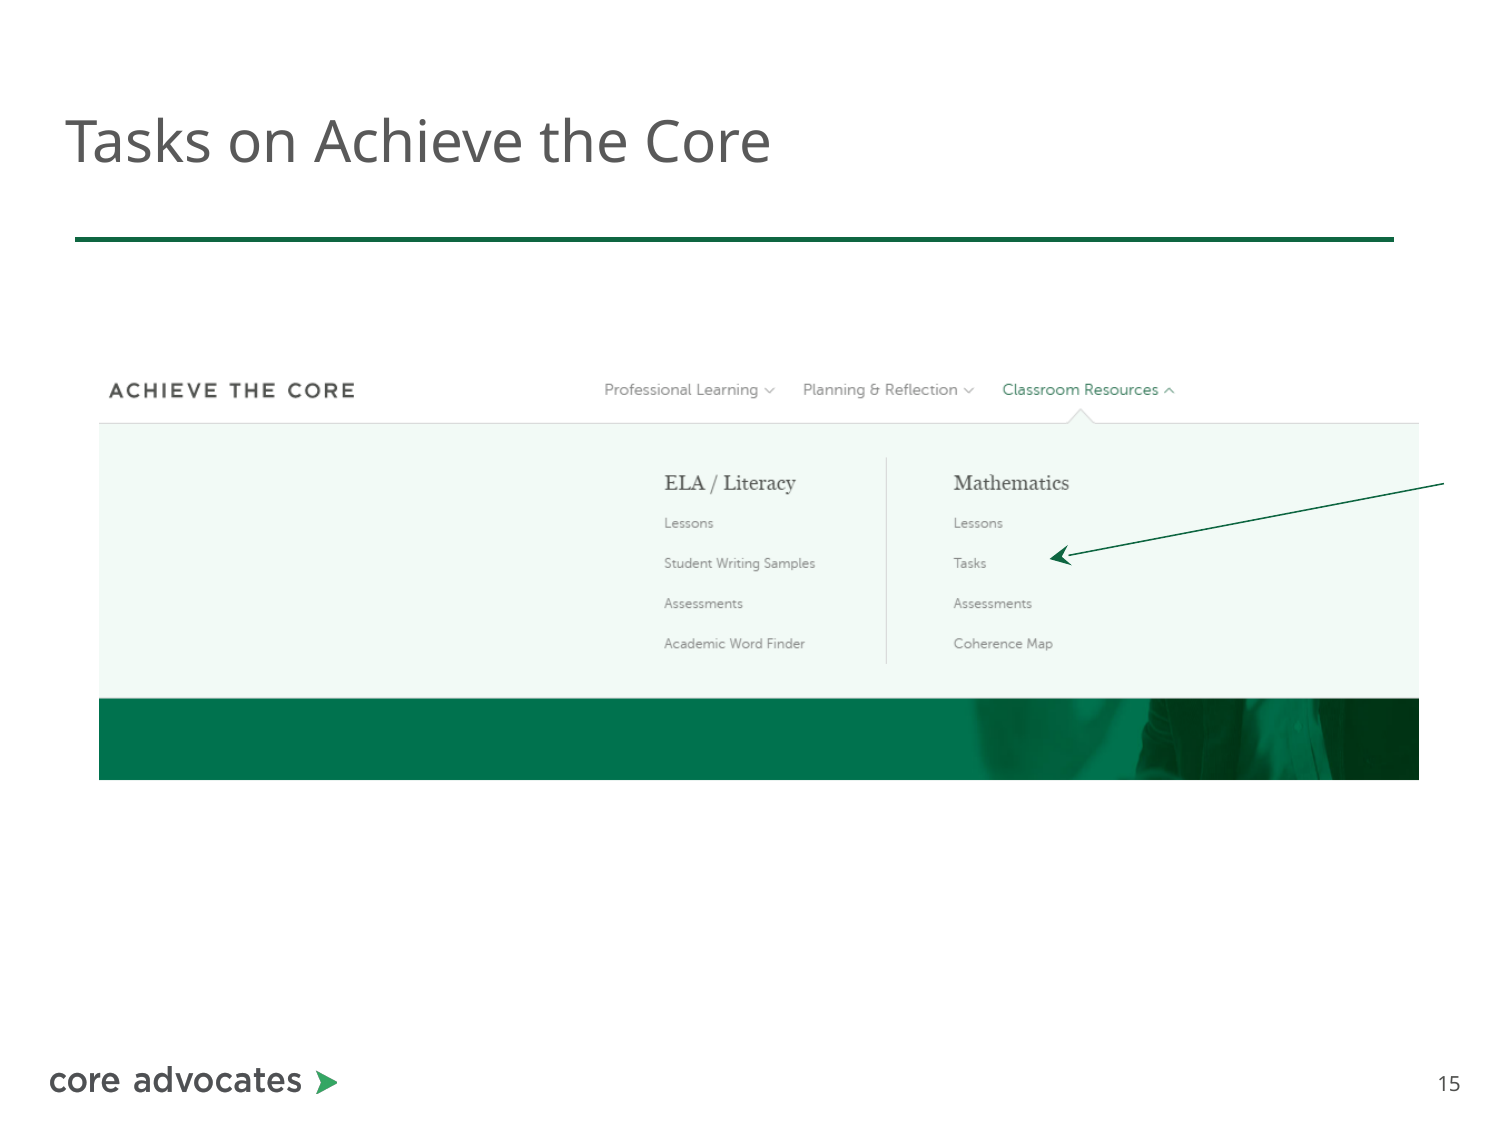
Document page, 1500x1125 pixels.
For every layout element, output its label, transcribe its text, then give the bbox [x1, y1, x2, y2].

title Tasks on Achieve the Core [50, 45, 1457, 233]
picture [99, 376, 1419, 808]
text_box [1049, 483, 1445, 560]
picture [50, 1066, 337, 1094]
